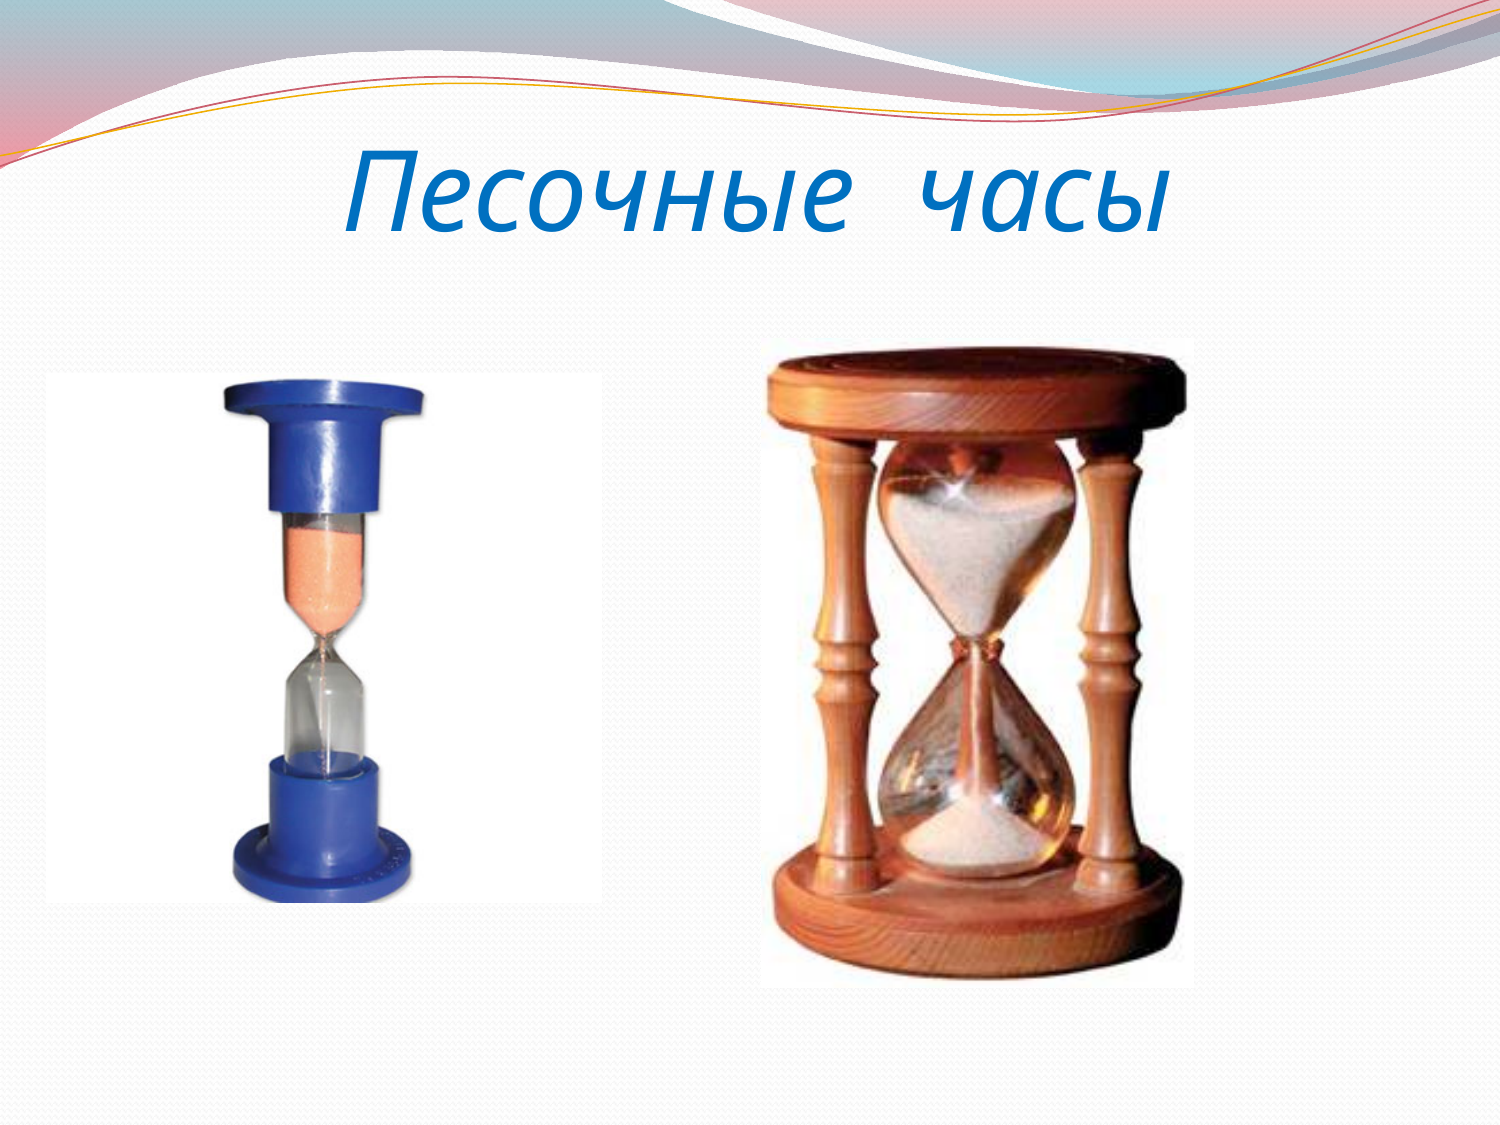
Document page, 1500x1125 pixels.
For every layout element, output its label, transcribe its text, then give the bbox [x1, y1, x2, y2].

title Песочные часы [76, 66, 1440, 254]
picture [46, 373, 602, 903]
picture [761, 337, 1194, 988]
